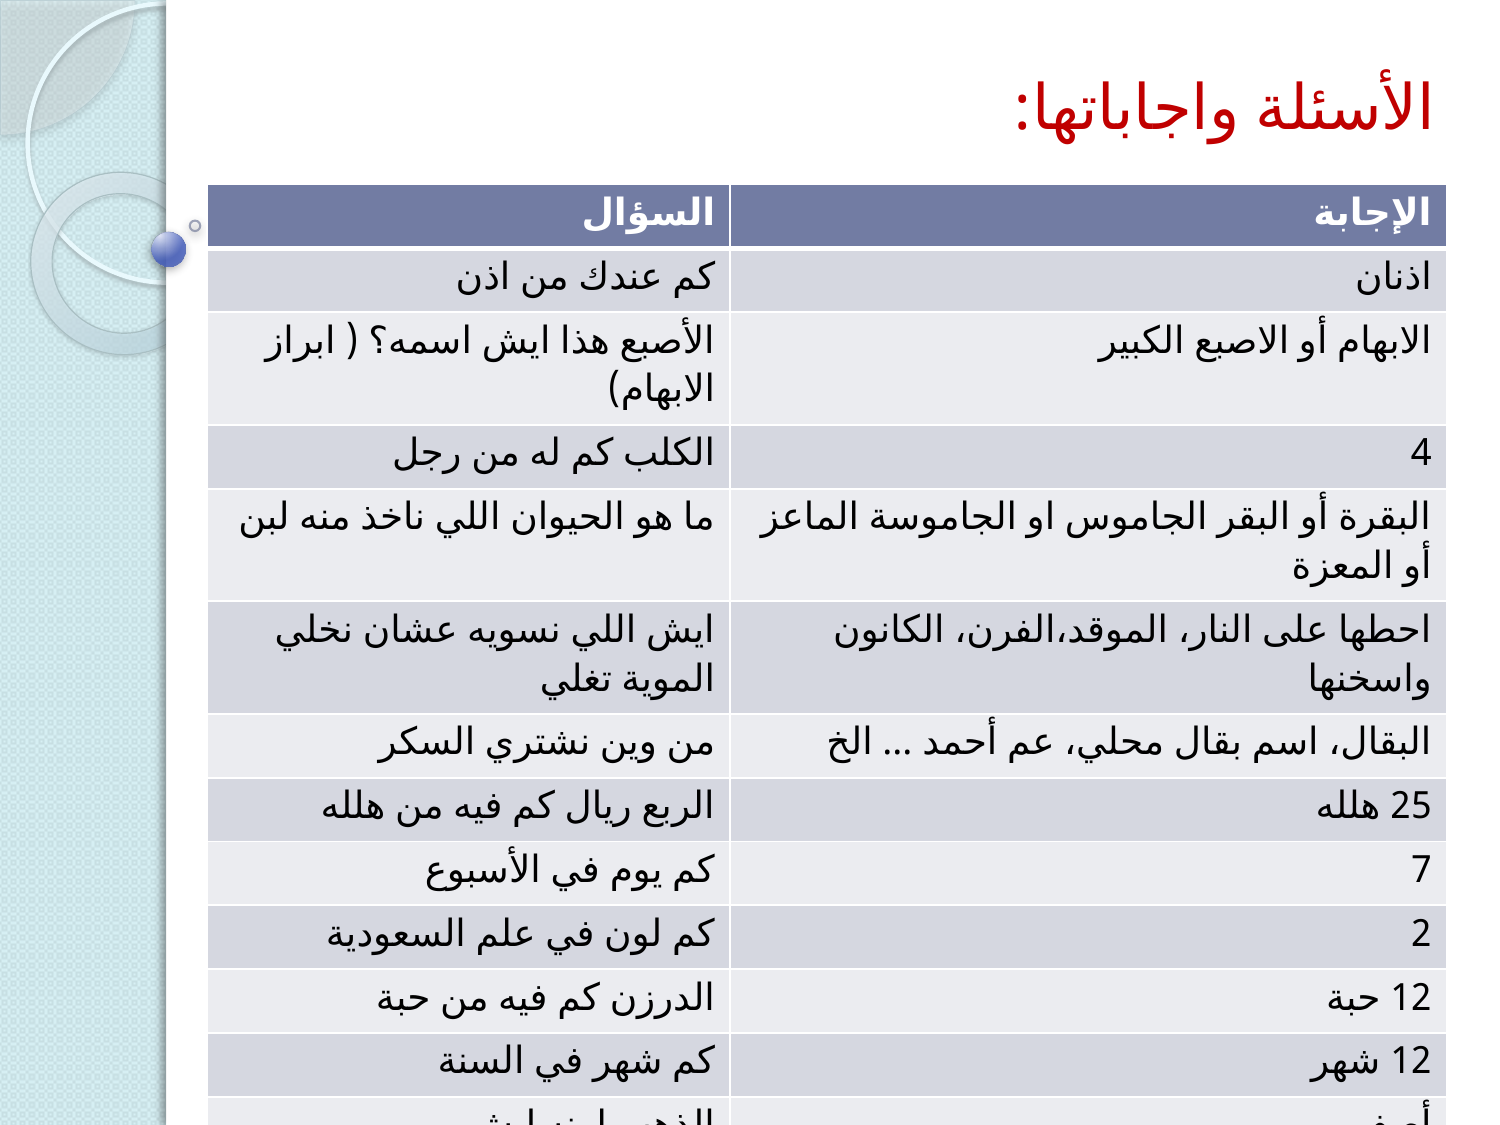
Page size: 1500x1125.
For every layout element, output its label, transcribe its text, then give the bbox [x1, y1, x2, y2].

table_cell البقال، اسم بقال محلي، عم أحمد ... الخ [731, 715, 1446, 777]
table_cell من وين نشتري السكر [208, 715, 729, 777]
table_cell 12 حبة [731, 970, 1446, 1032]
table_header الإجابة [731, 185, 1446, 246]
table_cell 12 شهر [731, 1034, 1446, 1096]
table_cell كم شهر في السنة [208, 1034, 729, 1096]
table_cell الدرزن كم فيه من حبة [208, 970, 729, 1032]
table_cell الذهب لونه ايش [208, 1098, 729, 1125]
table_cell الابهام أو الاصبع الكبير [731, 313, 1446, 424]
table_cell 25 هلله [731, 779, 1446, 841]
table_cell الأصبع هذا ايش اسمه؟ ( ابراز الابهام) [208, 313, 729, 424]
table_cell 7 [731, 842, 1446, 904]
table_cell ايش اللي نسويه عشان نخلي الموية تغلي [208, 602, 729, 713]
table_header السؤال [208, 185, 729, 246]
table_cell الربع ريال كم فيه من هلله [208, 779, 729, 841]
table_cell 2 [731, 906, 1446, 968]
table_cell احطها على النار، الموقد،الفرن، الكانون واسخنها [731, 602, 1446, 713]
table_cell كم لون في علم السعودية [208, 906, 729, 968]
table_cell كم عندك من اذن [208, 251, 729, 311]
table_cell الكلب كم له من رجل [208, 426, 729, 488]
title الأسئلة واجاباتها: [234, 59, 1450, 150]
table_cell أصفر [731, 1098, 1446, 1125]
table_cell 4 [731, 426, 1446, 488]
table_cell اذنان [731, 251, 1446, 311]
table_cell كم يوم في الأسبوع [208, 842, 729, 904]
table_cell ما هو الحيوان اللي ناخذ منه لبن [208, 490, 729, 600]
table_cell البقرة أو البقر الجاموس او الجاموسة الماعز أو المعزة [731, 490, 1446, 600]
